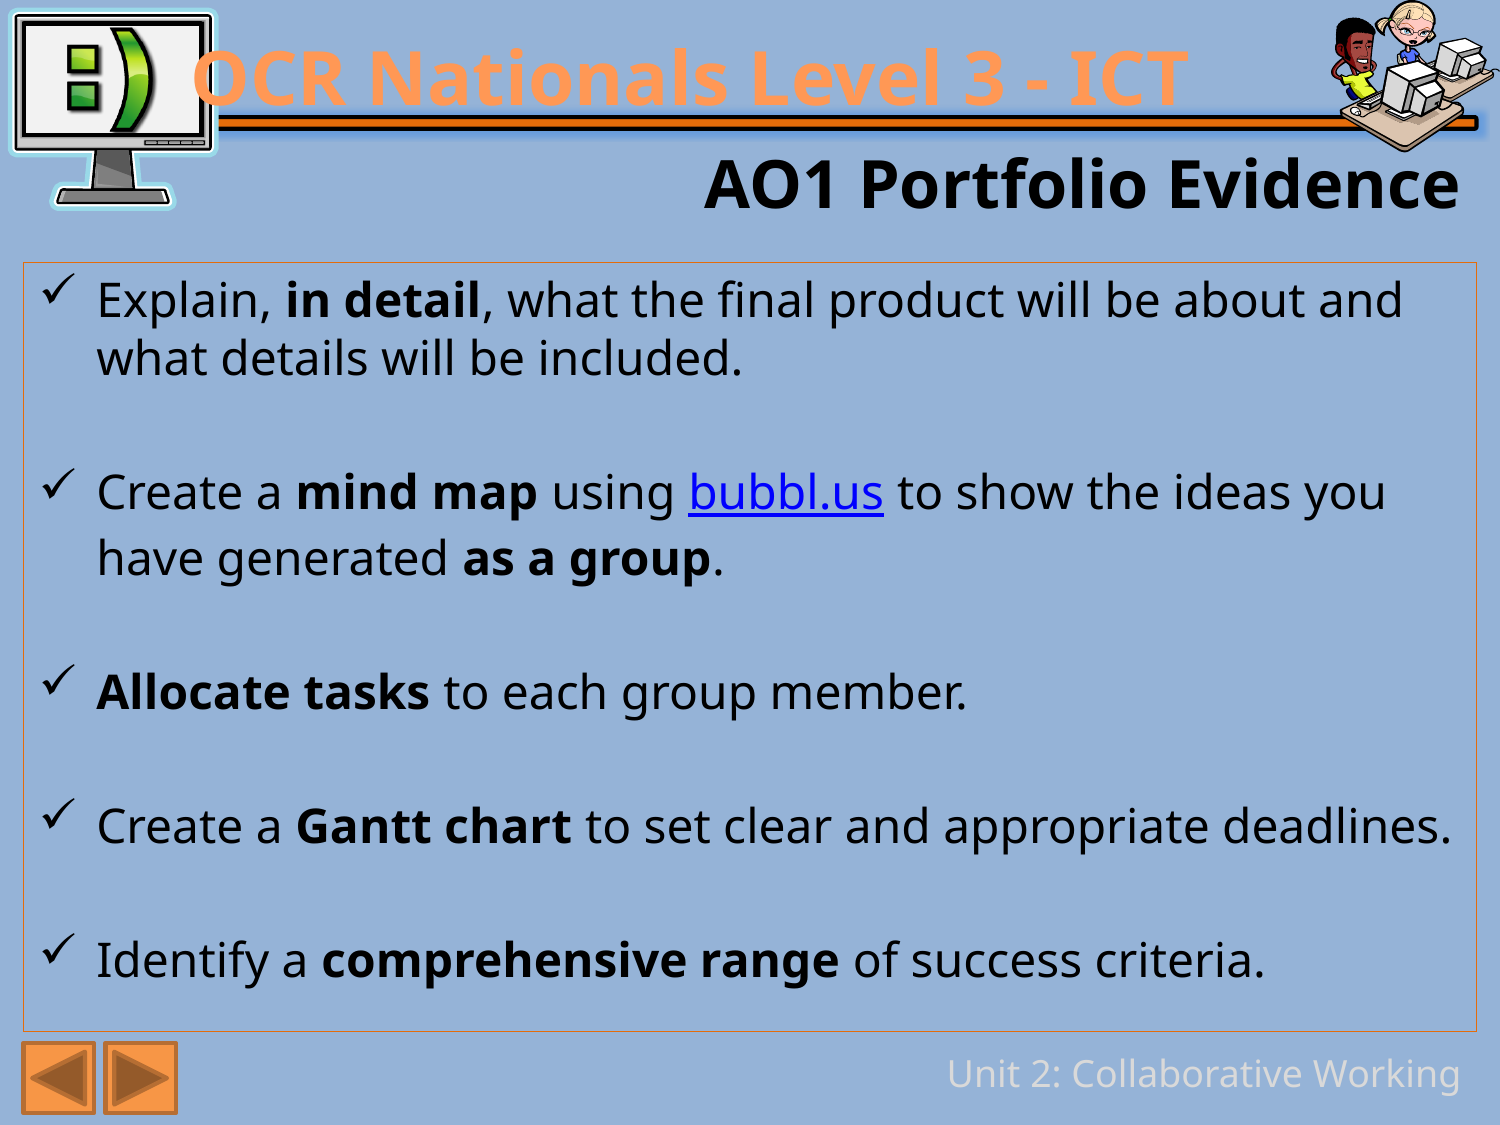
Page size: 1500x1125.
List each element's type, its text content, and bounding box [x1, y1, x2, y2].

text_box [1321, 0, 1500, 153]
title AO1 Portfolio Evidence [187, 117, 1477, 247]
list Explain, in detail, what the final product will be about and what details will be included. Create a mind map using bubbl.us to show the ideas you have generated as a group. Allocate tasks to each group member. Create a Gantt chart to set clear and appropriate deadlines. Identify a comprehensive range of success criteria. [23, 262, 1477, 1032]
picture [48, 21, 172, 139]
